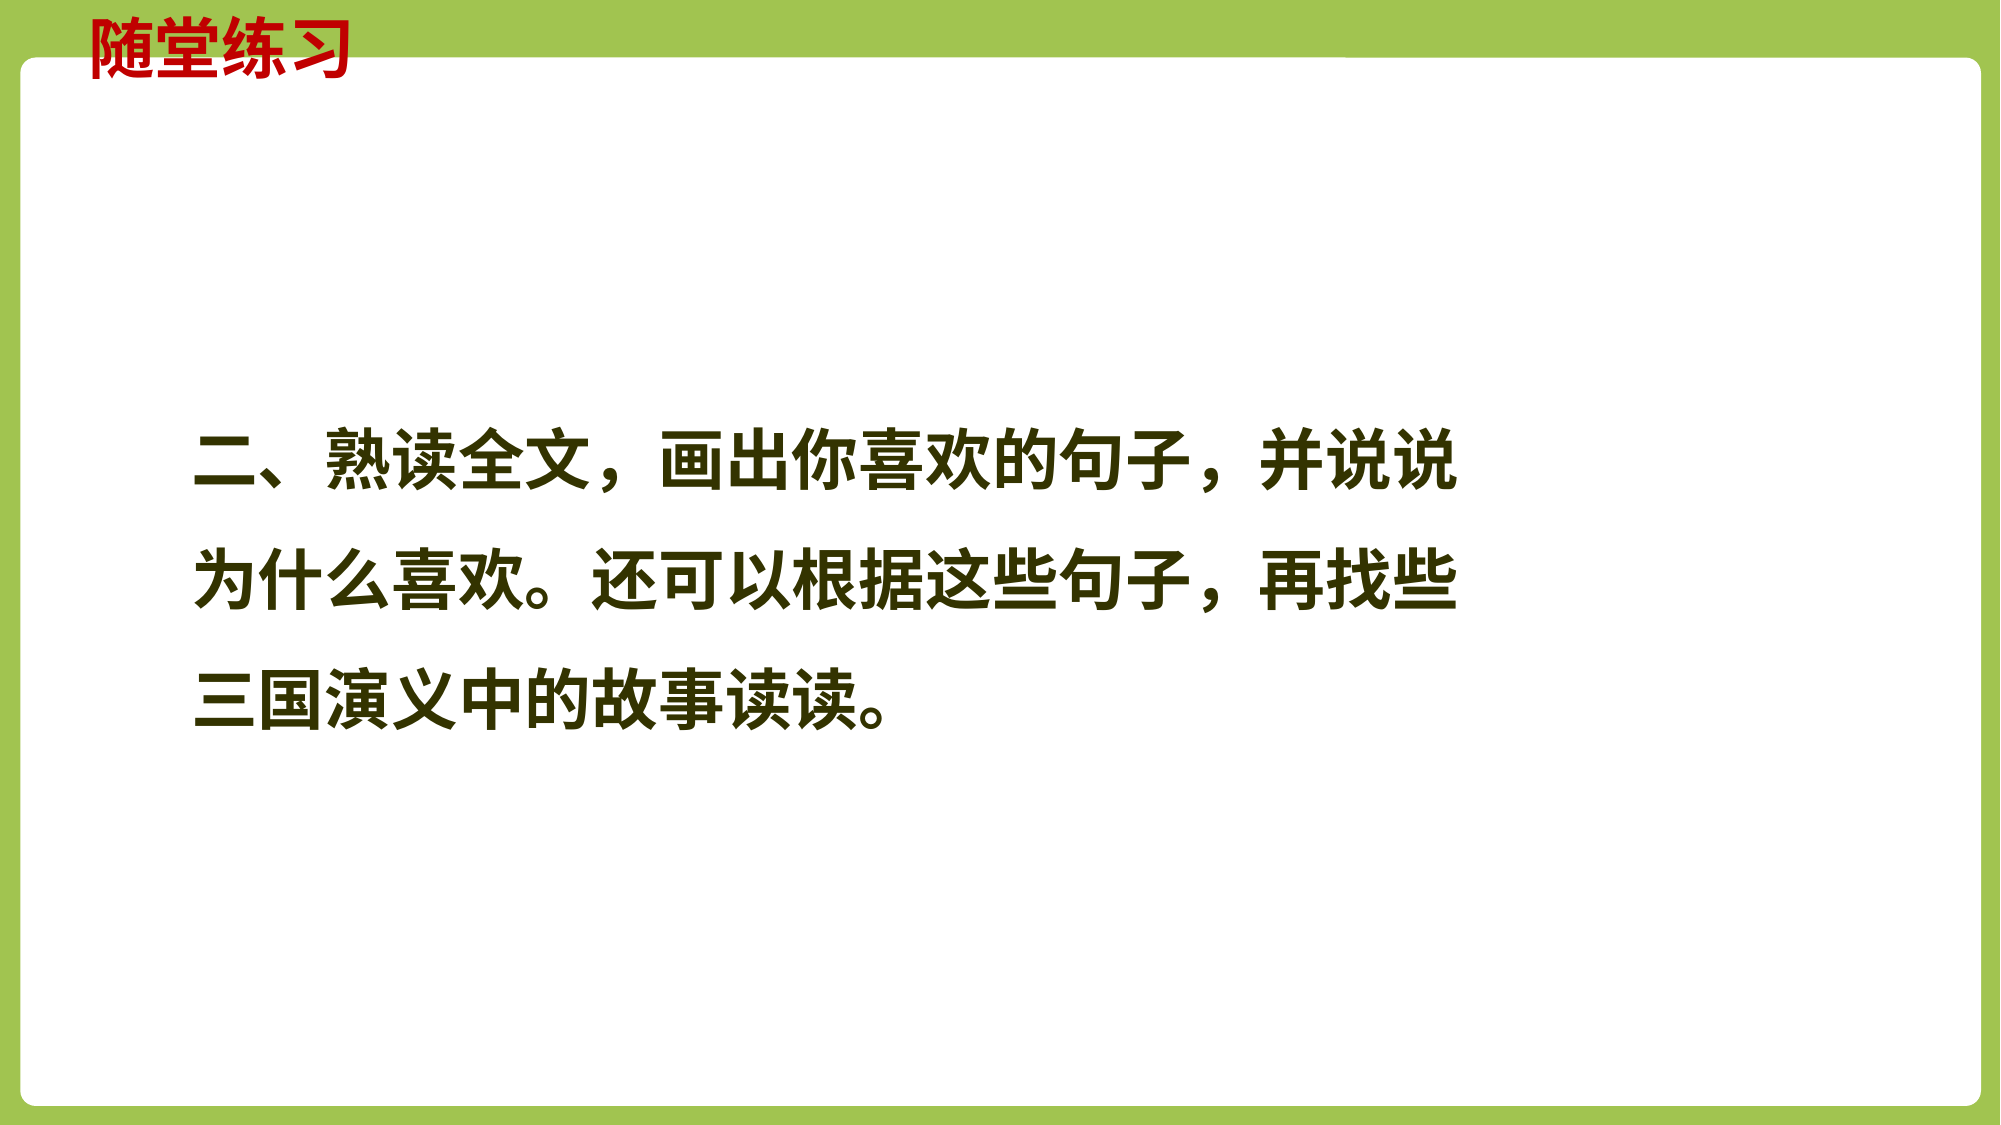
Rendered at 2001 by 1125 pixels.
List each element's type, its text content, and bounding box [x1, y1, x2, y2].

text_box 随堂练习 [73, 0, 450, 95]
text_box 二、熟读全文，画出你喜欢的句子，并说说为什么喜欢。还可以根据这些句子，再找些三国演义中的故事读读。 [176, 370, 1491, 746]
